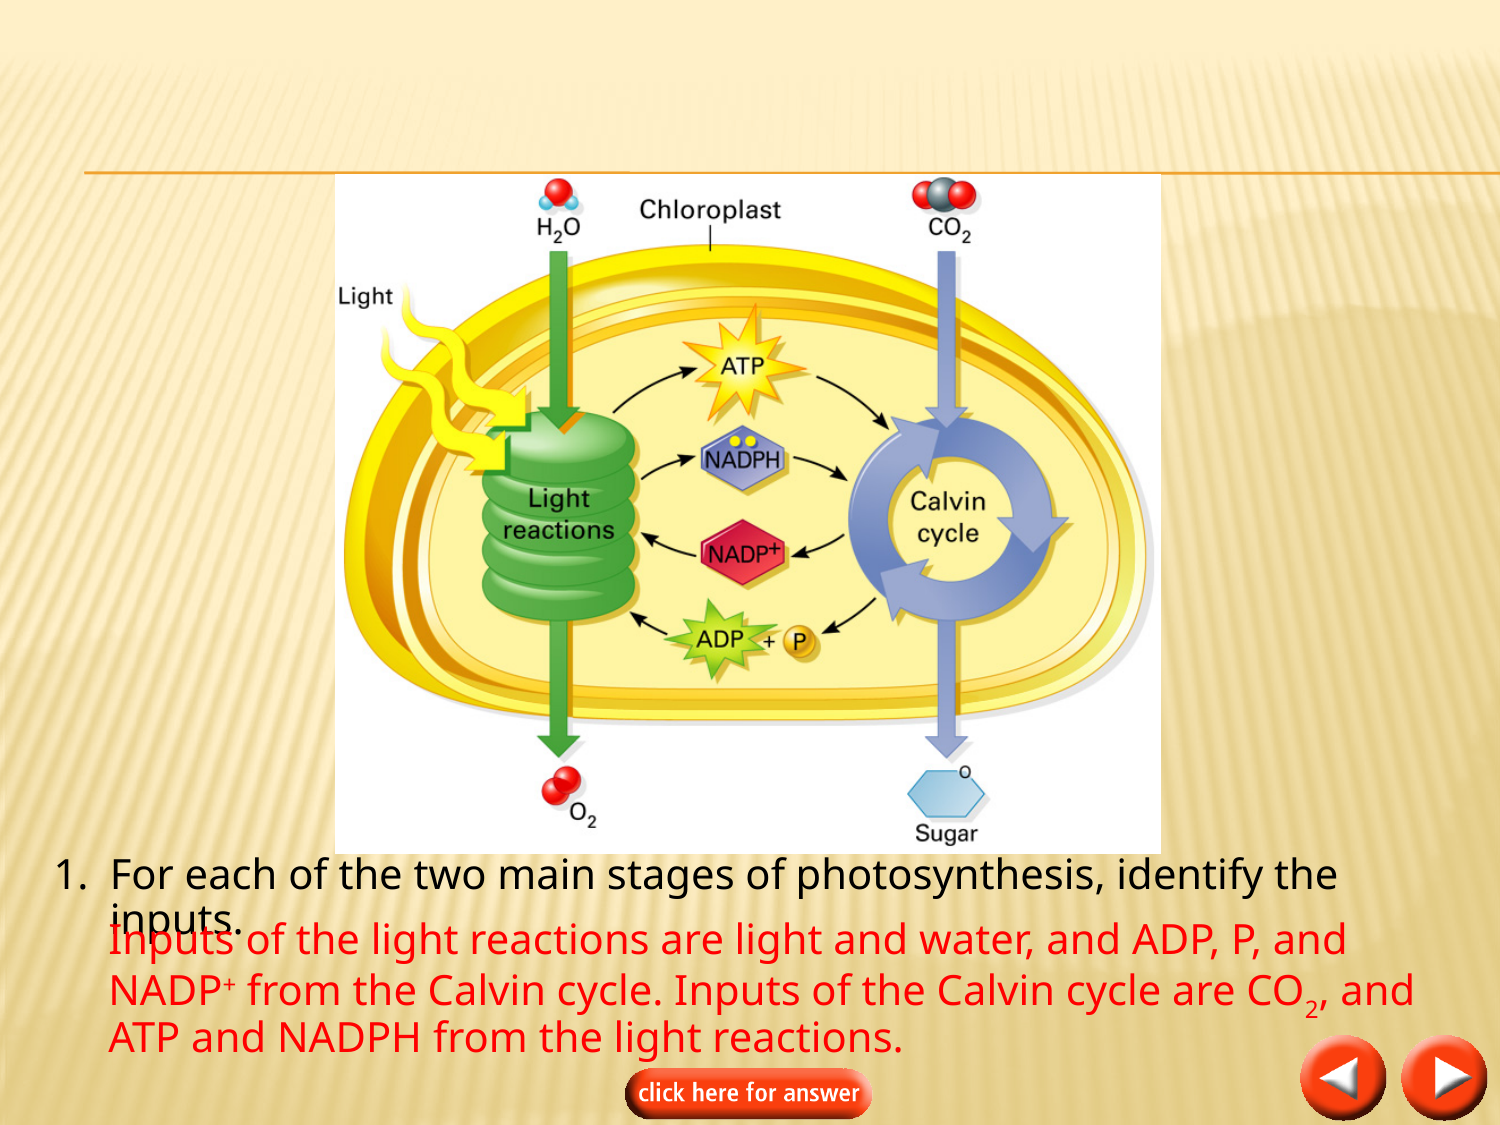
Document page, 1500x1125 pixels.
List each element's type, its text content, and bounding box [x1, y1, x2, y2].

picture [335, 174, 1162, 855]
picture [1299, 1034, 1388, 1122]
text_box 1. For each of the two main stages of photosynthesis, identify the inputs. [37, 846, 1463, 911]
picture [1400, 1034, 1488, 1122]
text_box Inputs of the light reactions are light and water, and ADP, P, and NADP+ from the Calvin cycle. Inputs of the Calvin cycle are CO2, and ATP and NADPH from the light reactions. [35, 911, 1475, 1070]
picture [624, 1068, 873, 1121]
